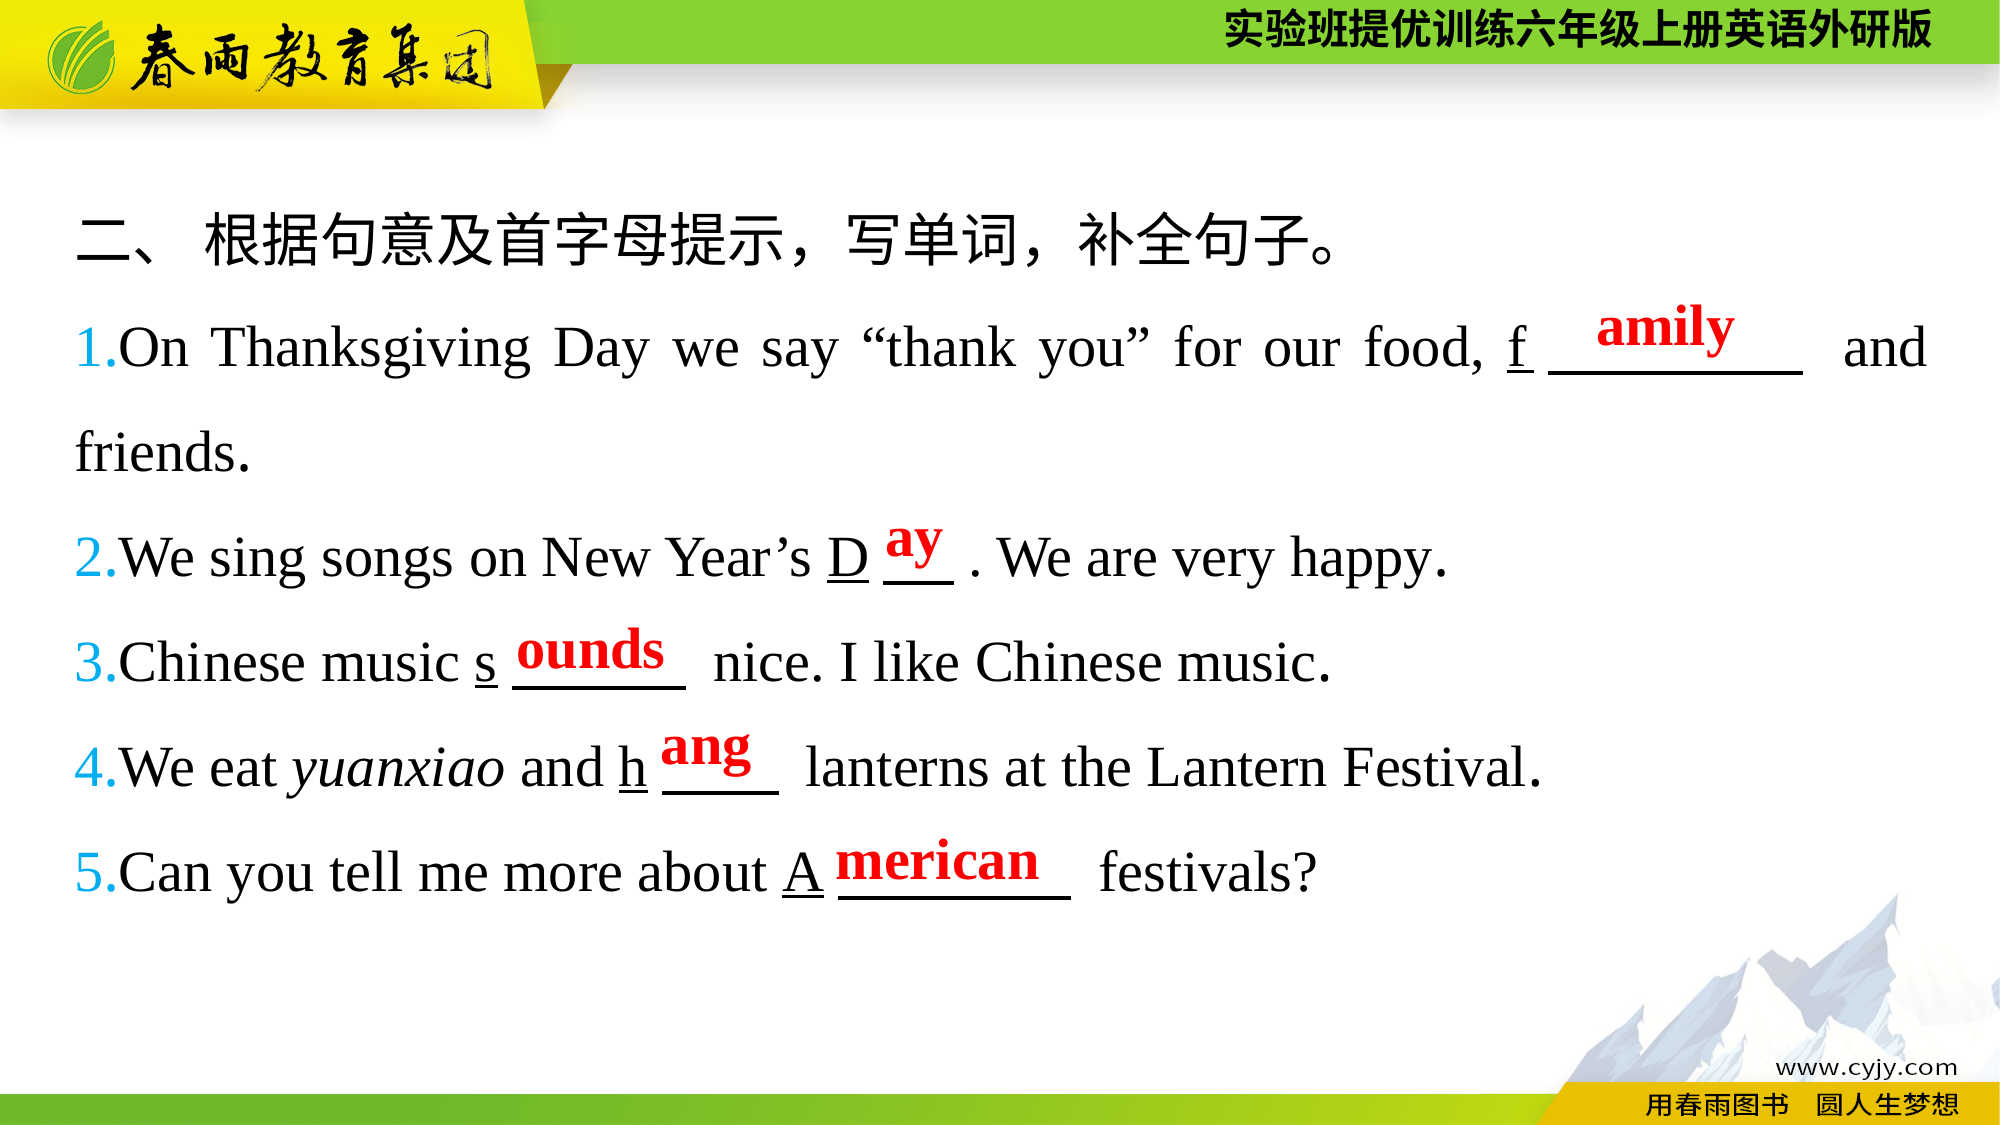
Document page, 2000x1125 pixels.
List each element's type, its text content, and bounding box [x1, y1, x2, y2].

picture [0, 0, 2000, 1125]
list 二、 根据句意及首字母提示，写单词，补全句子。 1.On Thanksgiving Day we say “thank you” for our food, f and friends. 2.We sing songs on New Year’s D . We are very happy. 3.Chinese music s nice. I like Chinese music. 4.We eat yuanxiao and h lanterns at the Lantern Festival. 5.Can you tell me more about A festivals? [59, 160, 1944, 919]
text_box ay [870, 490, 959, 576]
text_box ang [646, 698, 767, 784]
text_box merican [821, 813, 1055, 899]
text_box amily [1581, 279, 1751, 365]
text_box ounds [501, 602, 682, 688]
